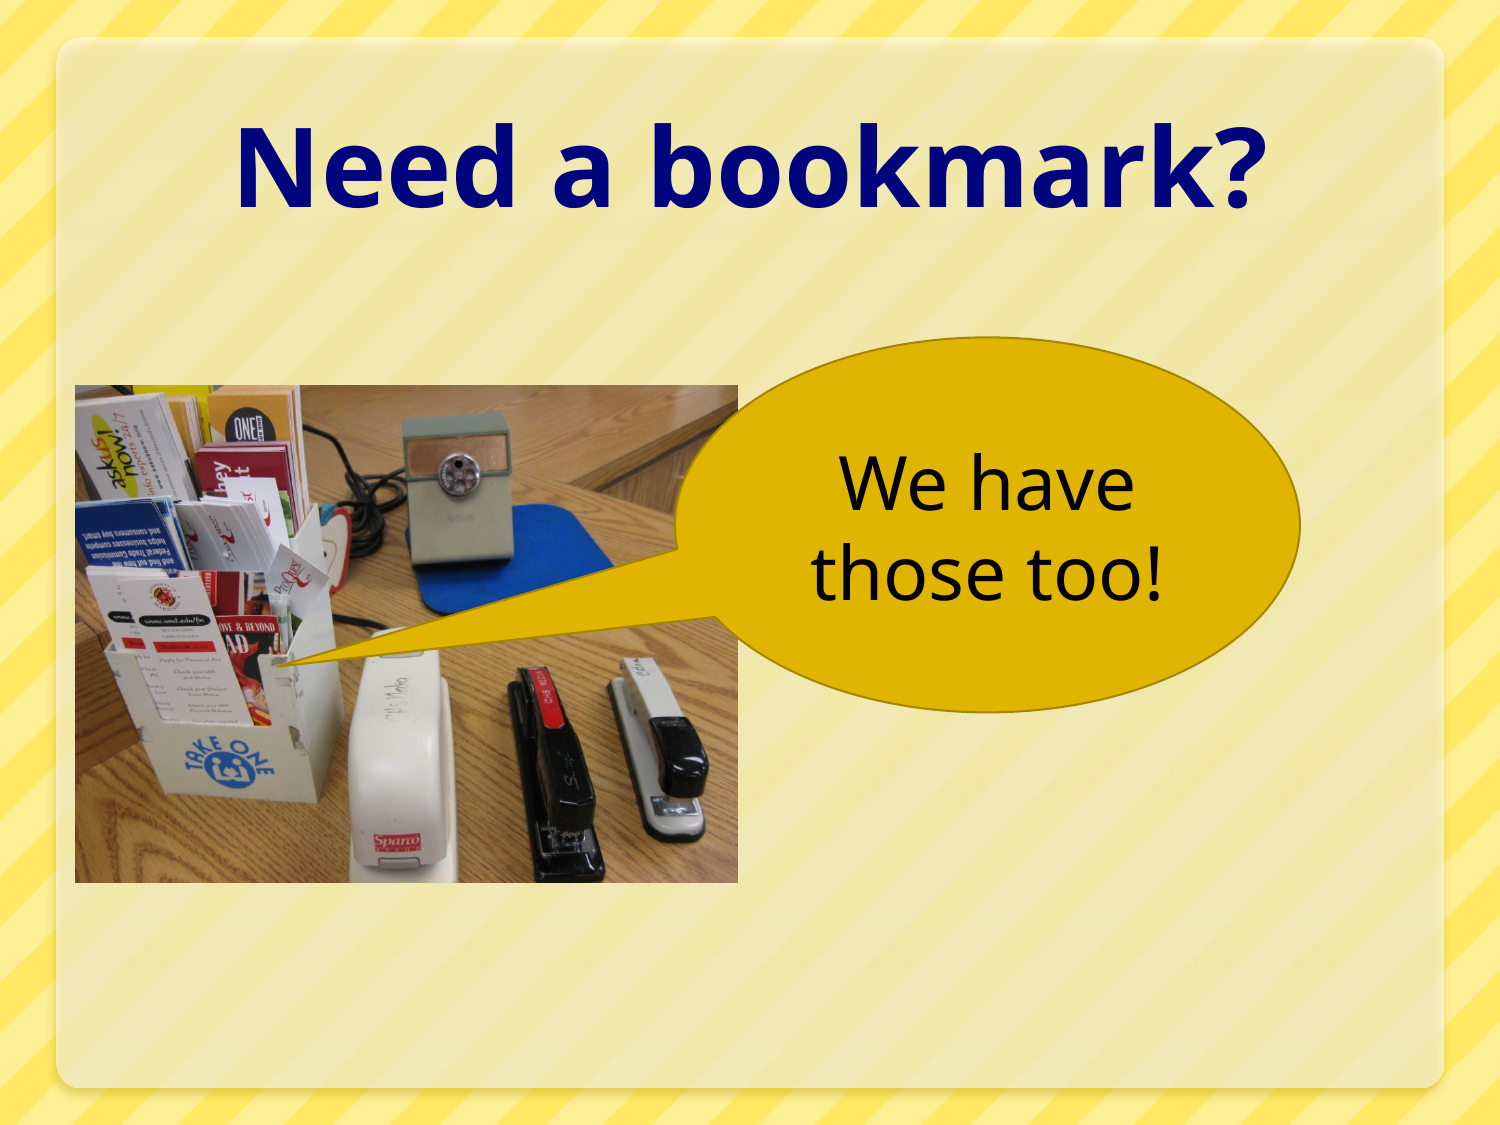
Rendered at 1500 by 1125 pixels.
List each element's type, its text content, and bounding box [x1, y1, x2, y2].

title Need a bookmark? [75, 50, 1425, 238]
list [74, 385, 738, 883]
text_box We have those too! [743, 336, 1301, 714]
